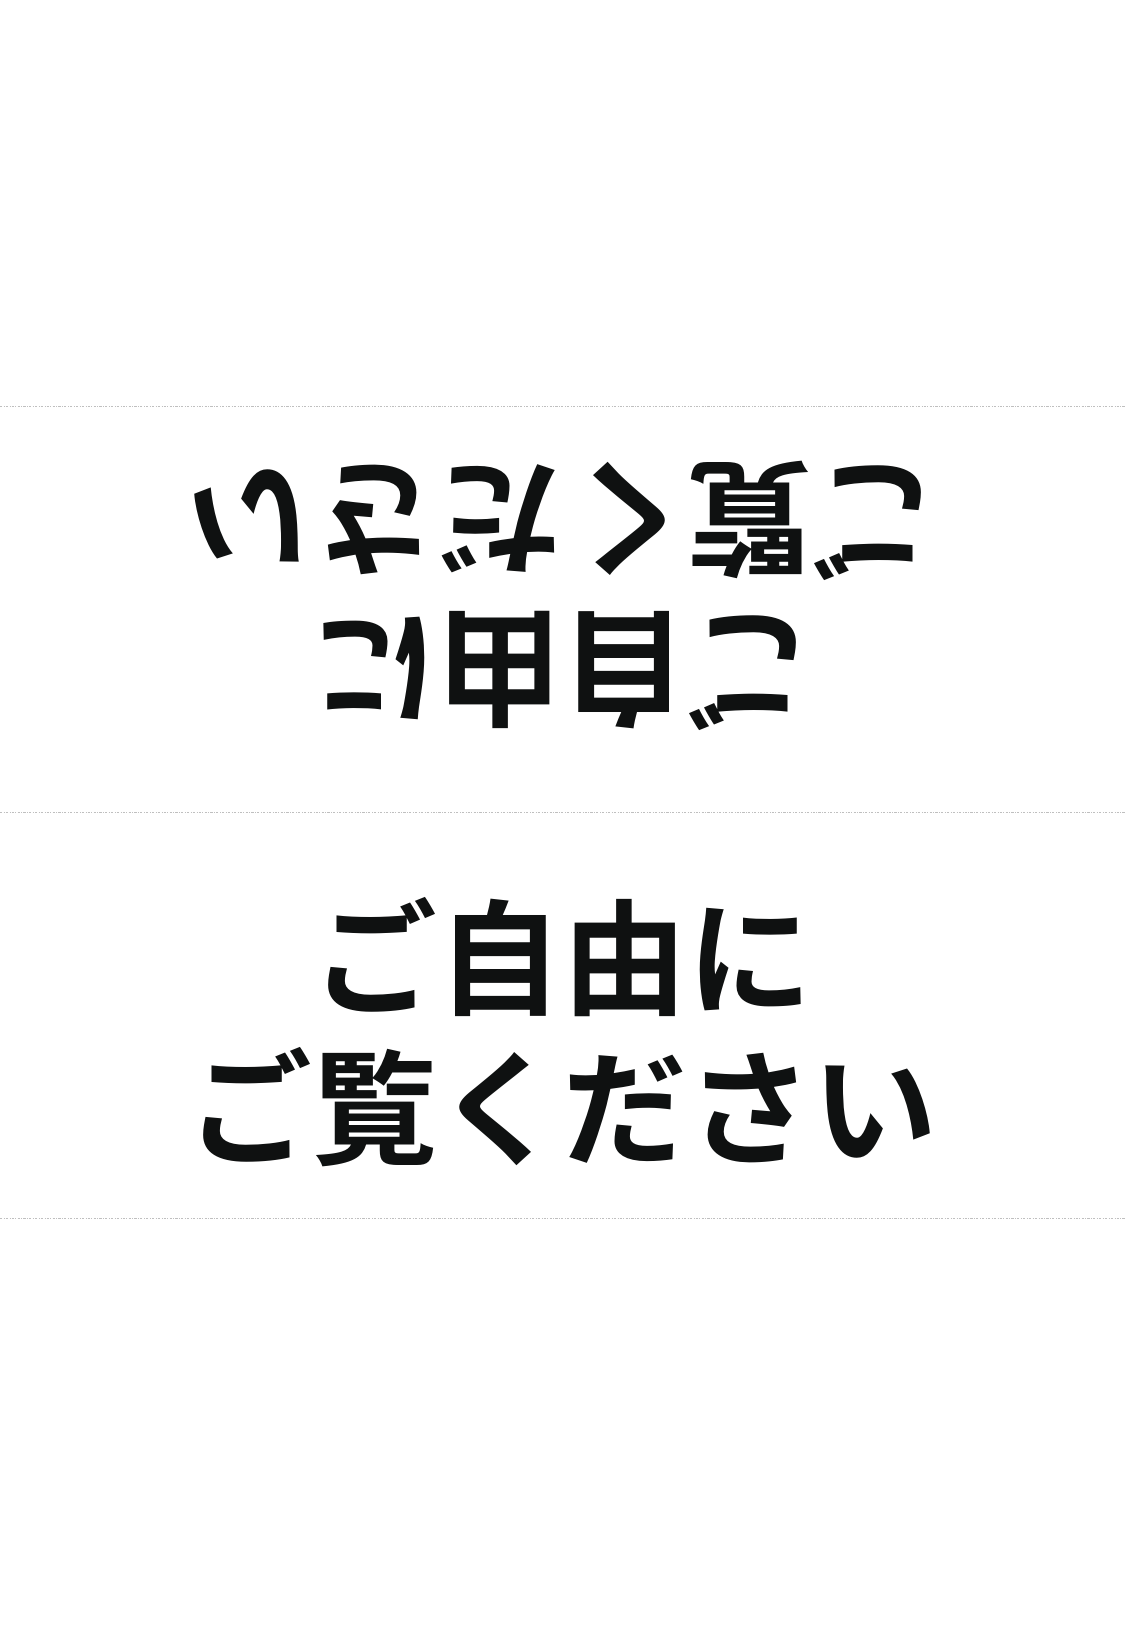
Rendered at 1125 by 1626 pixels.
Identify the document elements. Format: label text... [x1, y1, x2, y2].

text_box ご自由に ご覧ください [172, 439, 953, 755]
text_box ご自由に ご覧ください [172, 872, 953, 1188]
